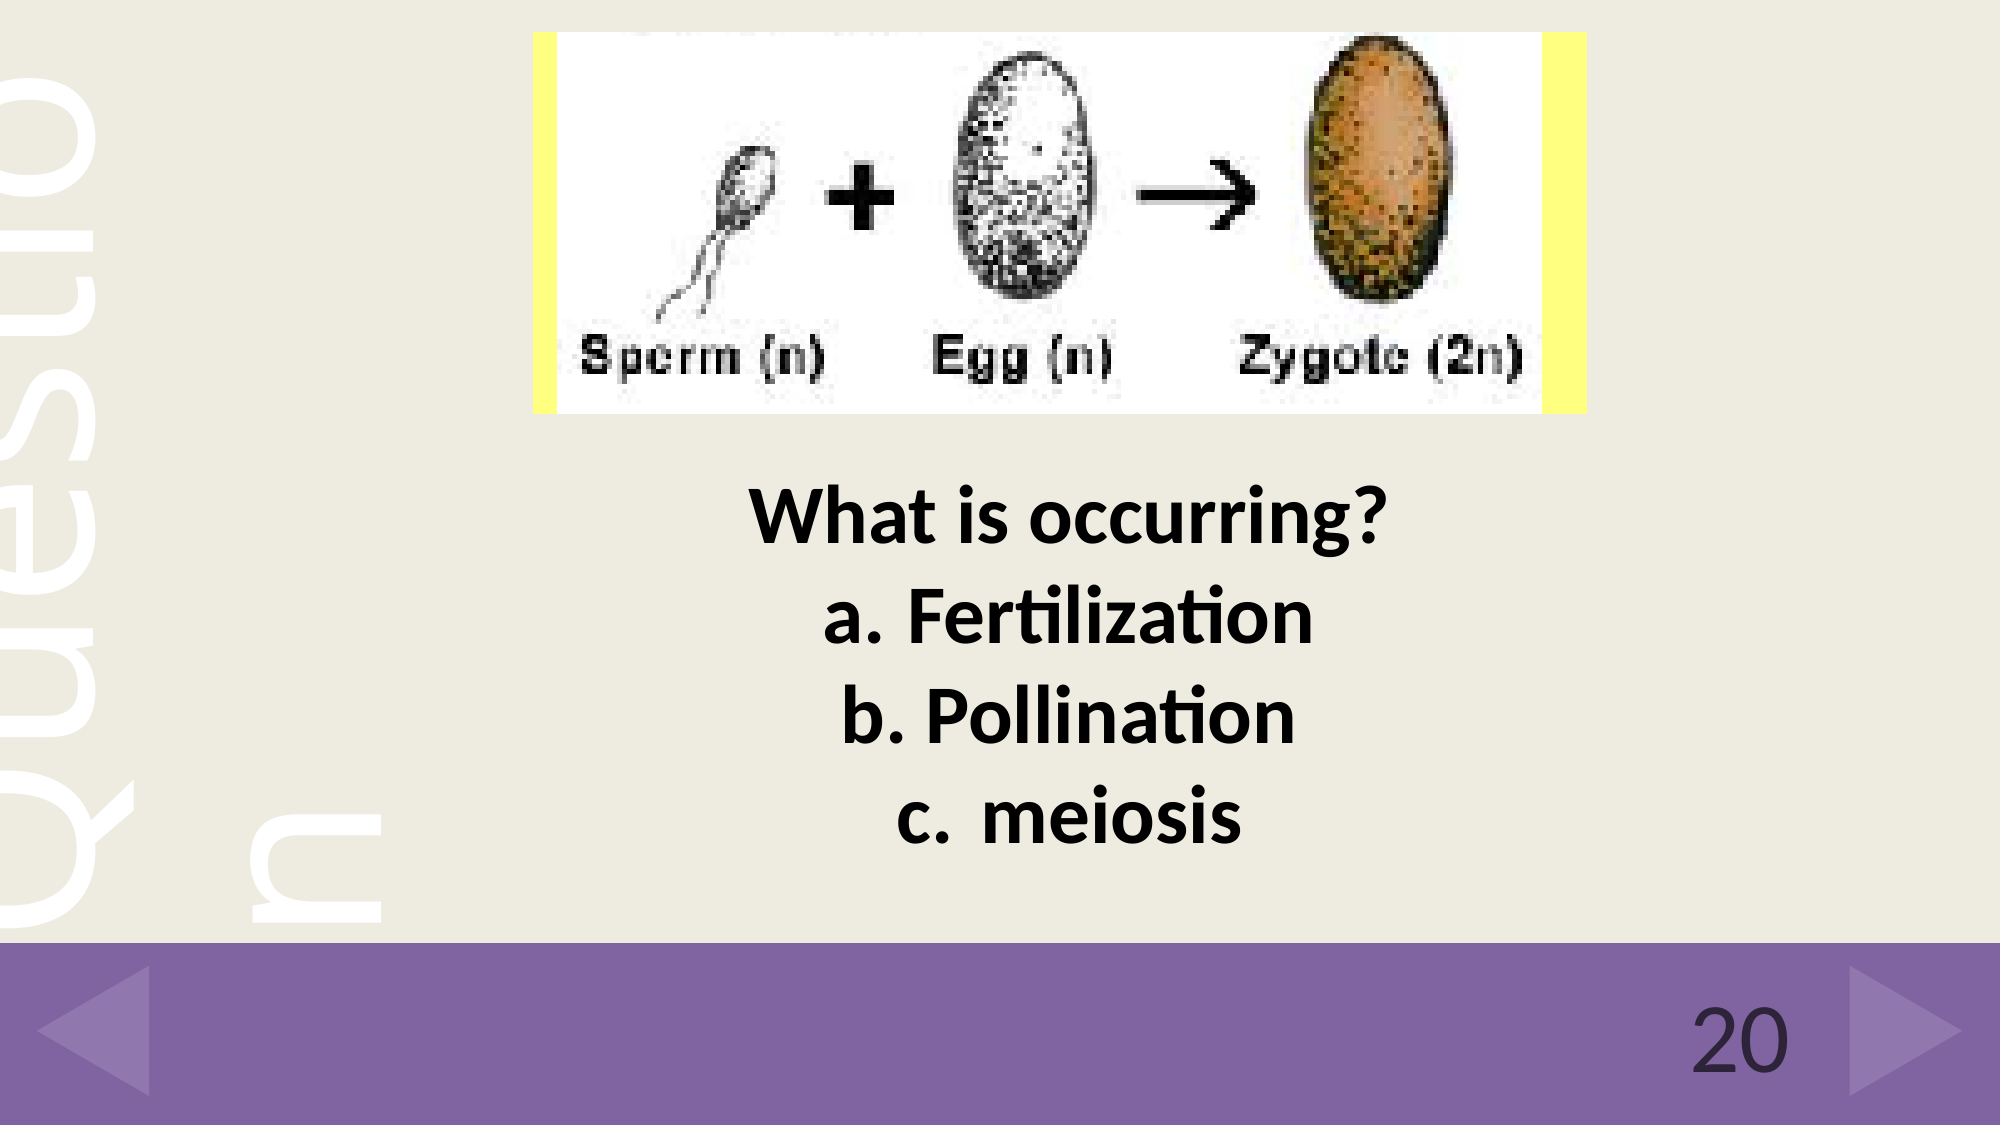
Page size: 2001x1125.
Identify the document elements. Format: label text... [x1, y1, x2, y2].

list 20 [1494, 967, 1806, 1097]
picture [533, 32, 1588, 414]
list What is occurring? Fertilization Pollination meiosis [340, 495, 1799, 825]
